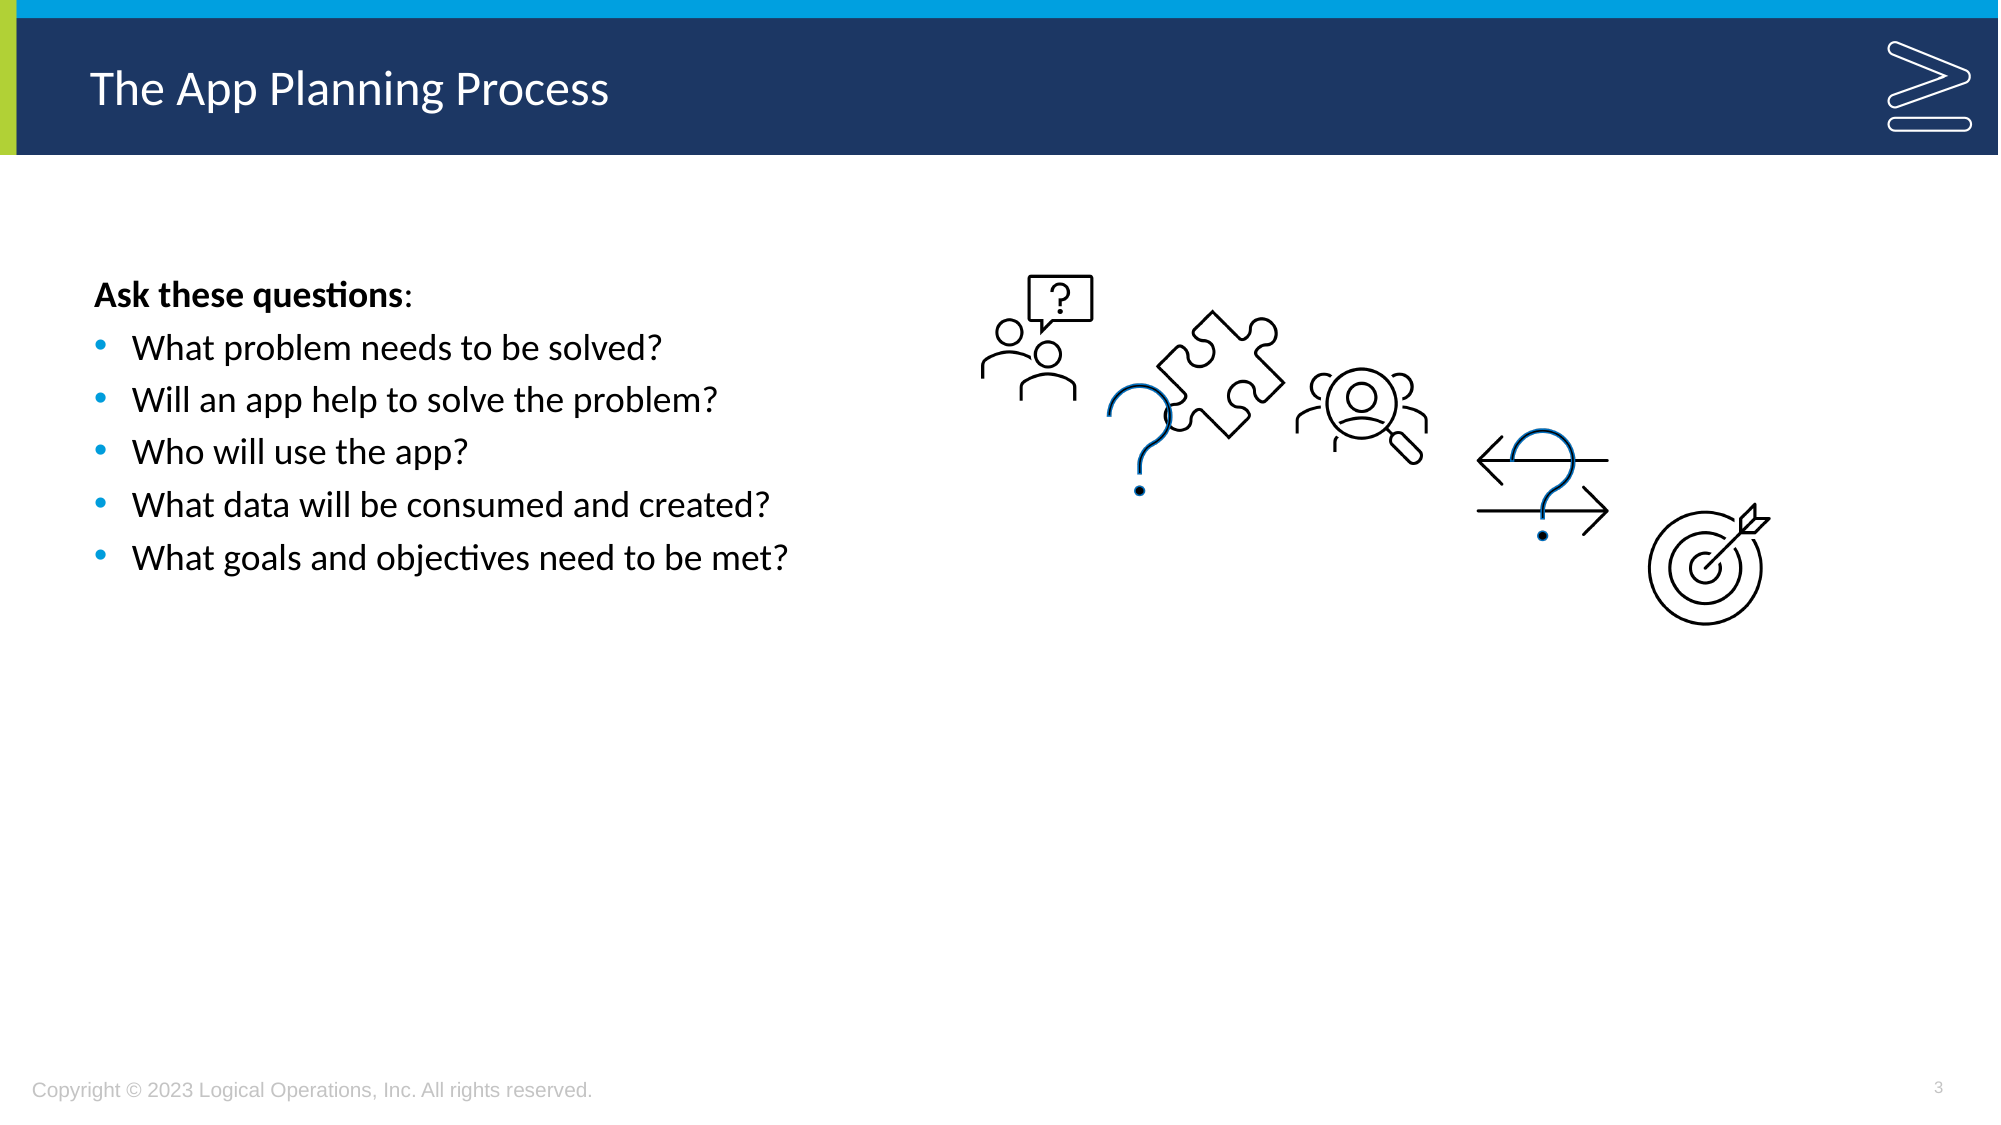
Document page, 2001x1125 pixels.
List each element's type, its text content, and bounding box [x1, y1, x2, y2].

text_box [1467, 410, 1619, 561]
picture [1297, 339, 1437, 490]
picture [962, 262, 1113, 413]
picture [1850, 19, 1998, 155]
slide_number 3 [1491, 1057, 1959, 1118]
title The App Planning Process [74, 16, 1850, 155]
picture [0, 0, 74, 155]
picture [1632, 490, 1784, 641]
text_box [1064, 302, 1297, 516]
list Ask these questions: What problem needs to be solved? Will an app help to solve the problem? Who will use the app? What data will be consumed and created? What goals and objectives need to be met? [79, 262, 963, 1005]
